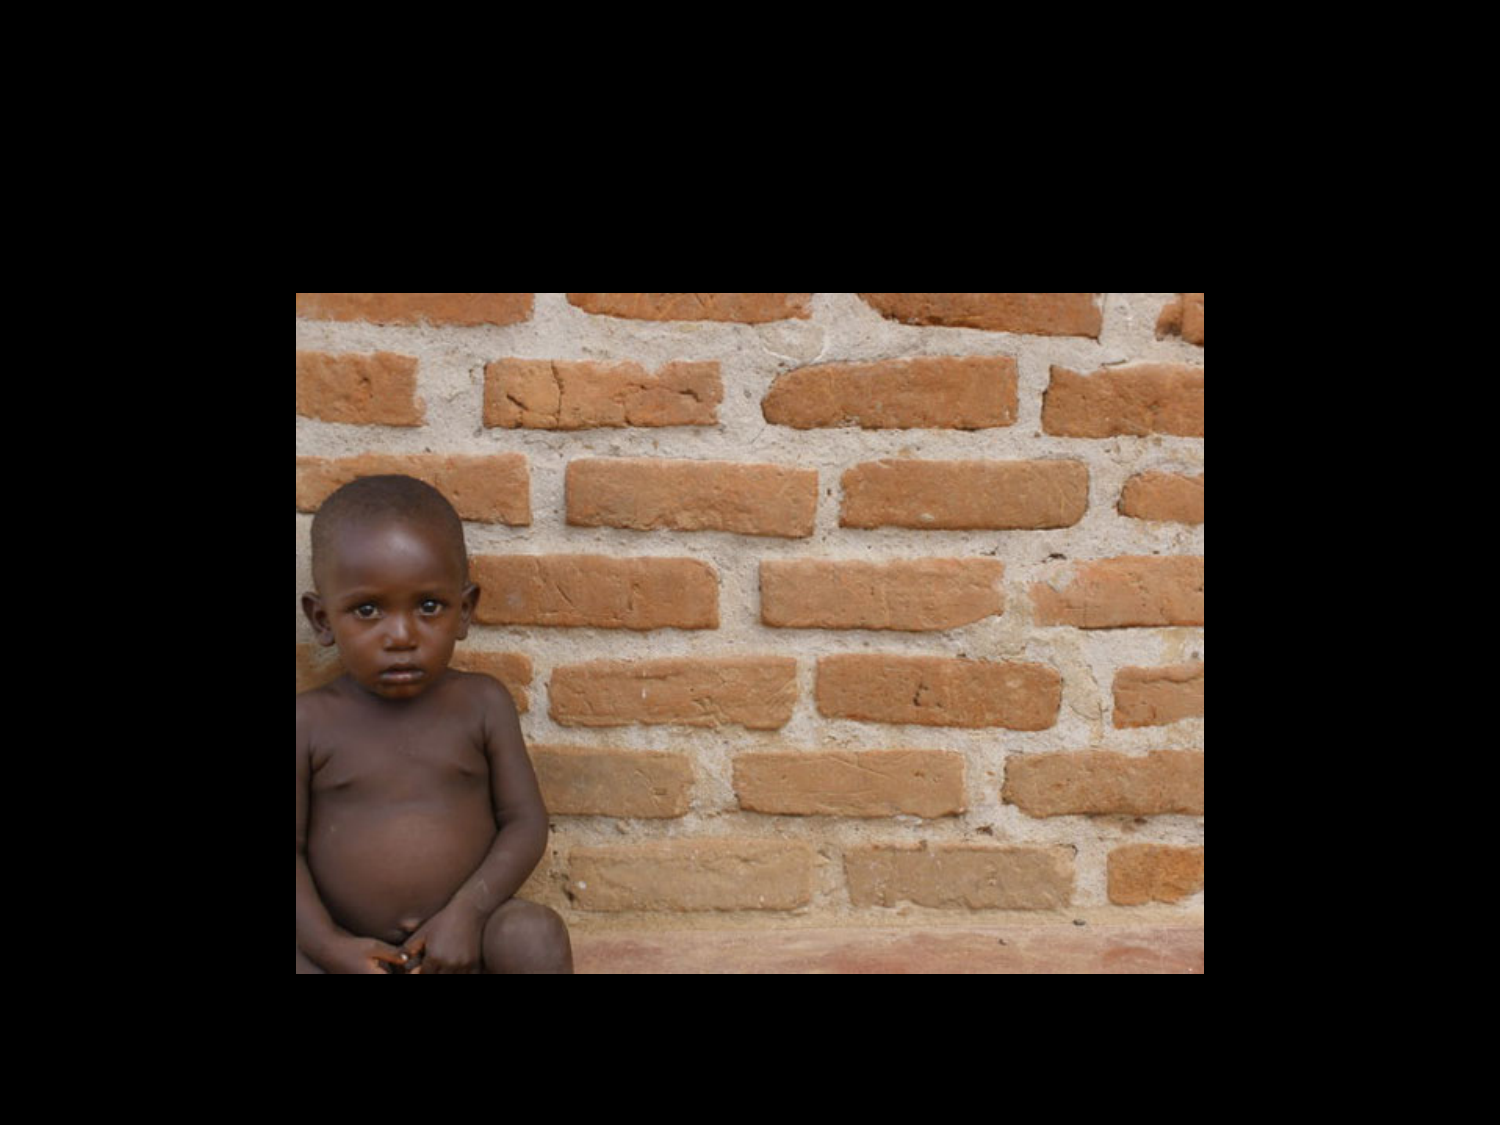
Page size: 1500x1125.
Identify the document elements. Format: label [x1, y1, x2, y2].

list [296, 293, 1204, 974]
